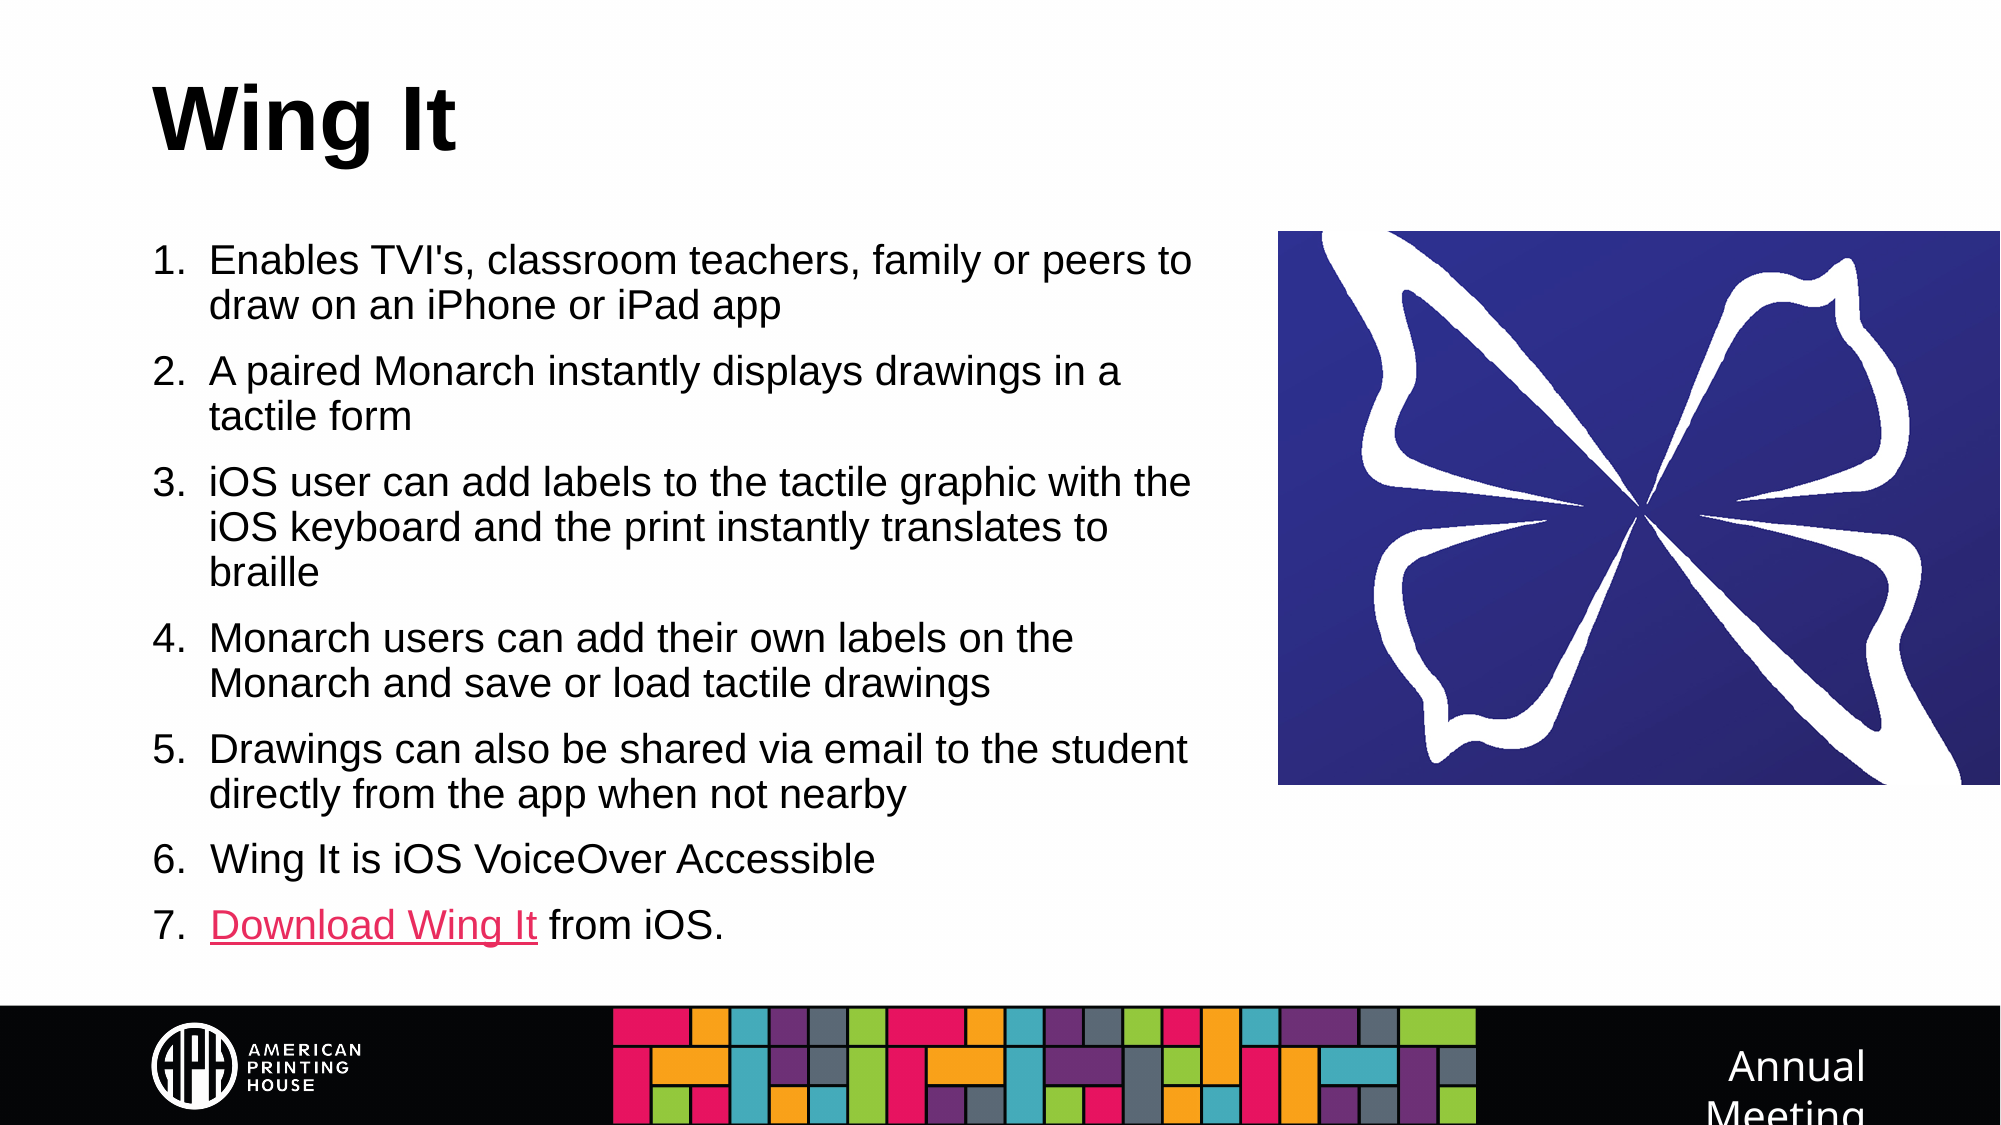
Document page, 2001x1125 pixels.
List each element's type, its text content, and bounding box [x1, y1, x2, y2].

picture [1727, 1107, 1734, 1125]
picture [1821, 1111, 1833, 1125]
list Enables TVI's, classroom teachers, family or peers to draw on an iPhone or iPad app A paired Monarch instantly displays drawings in a tactile form iOS user can add labels to the tactile graphic with the iOS keyboard and the print instantly translates to braille Monarch users can add their own labels on the Monarch and save or load tactile drawings Drawings can also be shared via email to the student directly from the app when not nearby 6. Wing It is iOS VoiceOver Accessible 7. Download Wing It from iOS. [137, 231, 1245, 963]
picture [0, 0, 2001, 1125]
picture [1846, 1111, 1858, 1125]
title Wing It [137, 59, 1863, 182]
picture [1711, 1105, 1719, 1125]
picture [1748, 1111, 1760, 1118]
picture [1771, 1111, 1783, 1118]
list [1278, 231, 2000, 785]
